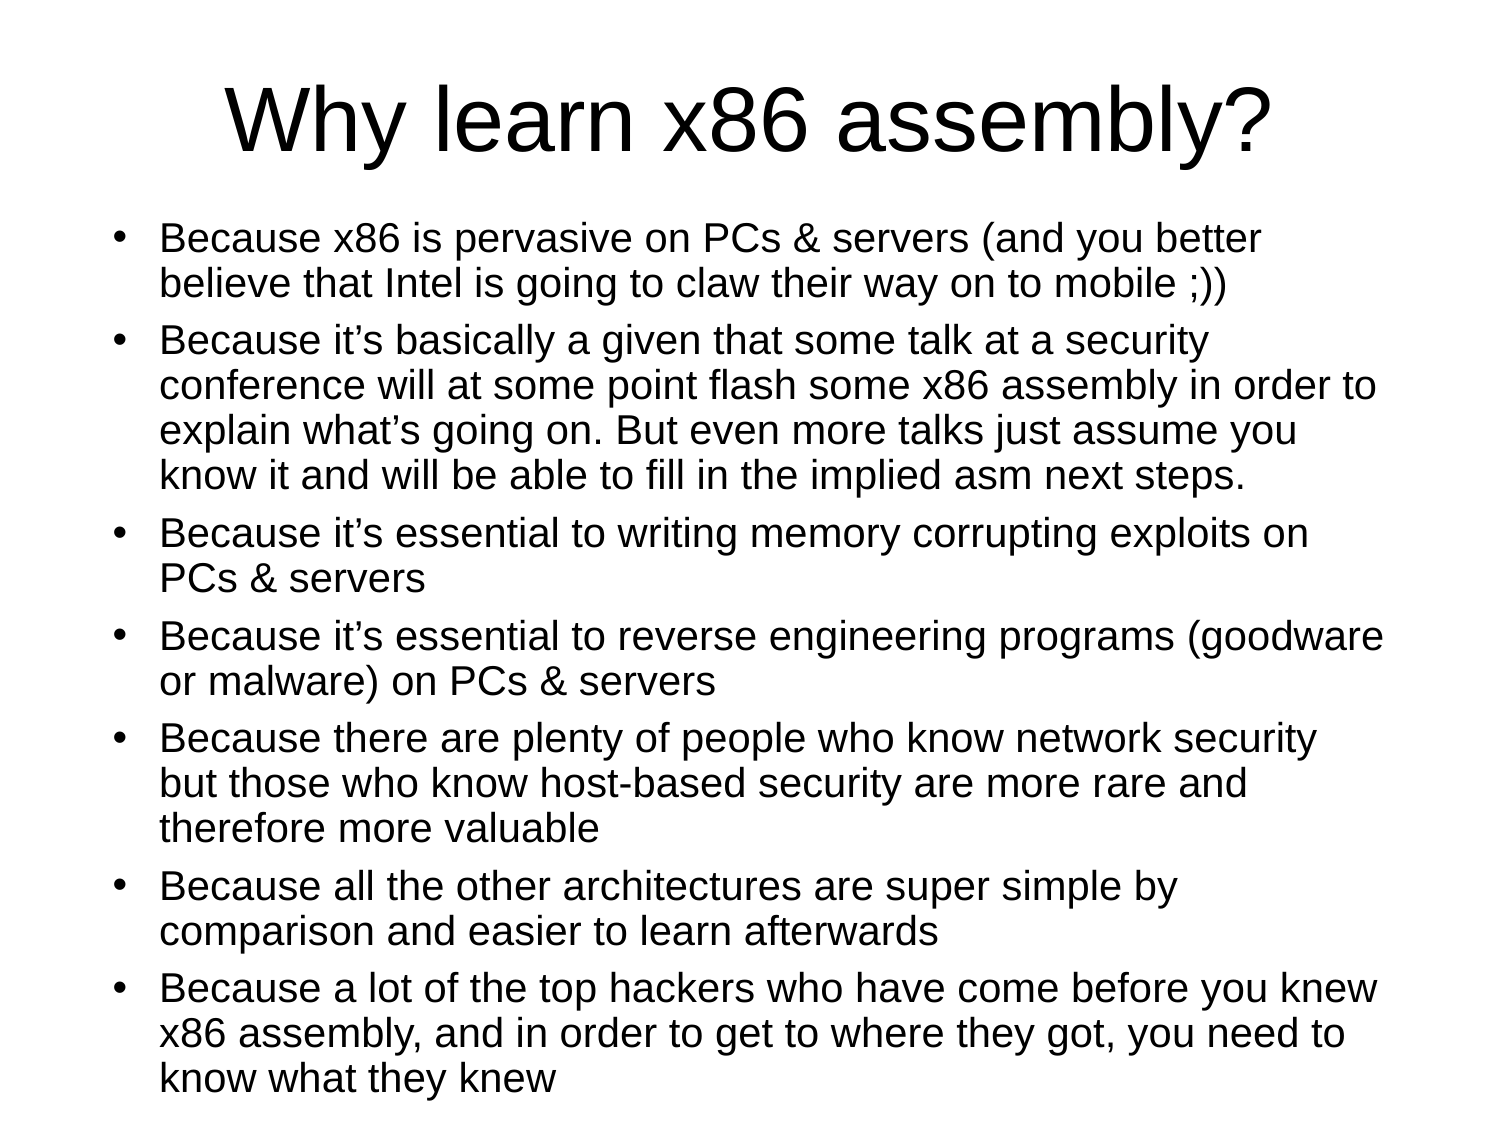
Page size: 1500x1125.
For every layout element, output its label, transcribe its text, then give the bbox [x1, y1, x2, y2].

text_box Because x86 is pervasive on PCs & servers (and you better believe that Intel is going to claw their way on to mobile ;)) Because it’s basically a given that some talk at a security conference will at some point flash some x86 assembly in order to explain what’s going on. But even more talks just assume you know it and will be able to fill in the implied asm next steps. Because it’s essential to writing memory corrupting exploits on PCs & servers Because it’s essential to reverse engineering programs (goodware or malware) on PCs & servers Because there are plenty of people who know network security but those who know host-based security are more rare and therefore more valuable Because all the other architectures are super simple by comparison and easier to learn afterwards Because a lot of the top hackers who have come before you knew x86 assembly, and in order to get to where they got, you need to know what they knew [112, 216, 1388, 1102]
text_box Why learn x86 assembly? [112, 59, 1388, 170]
